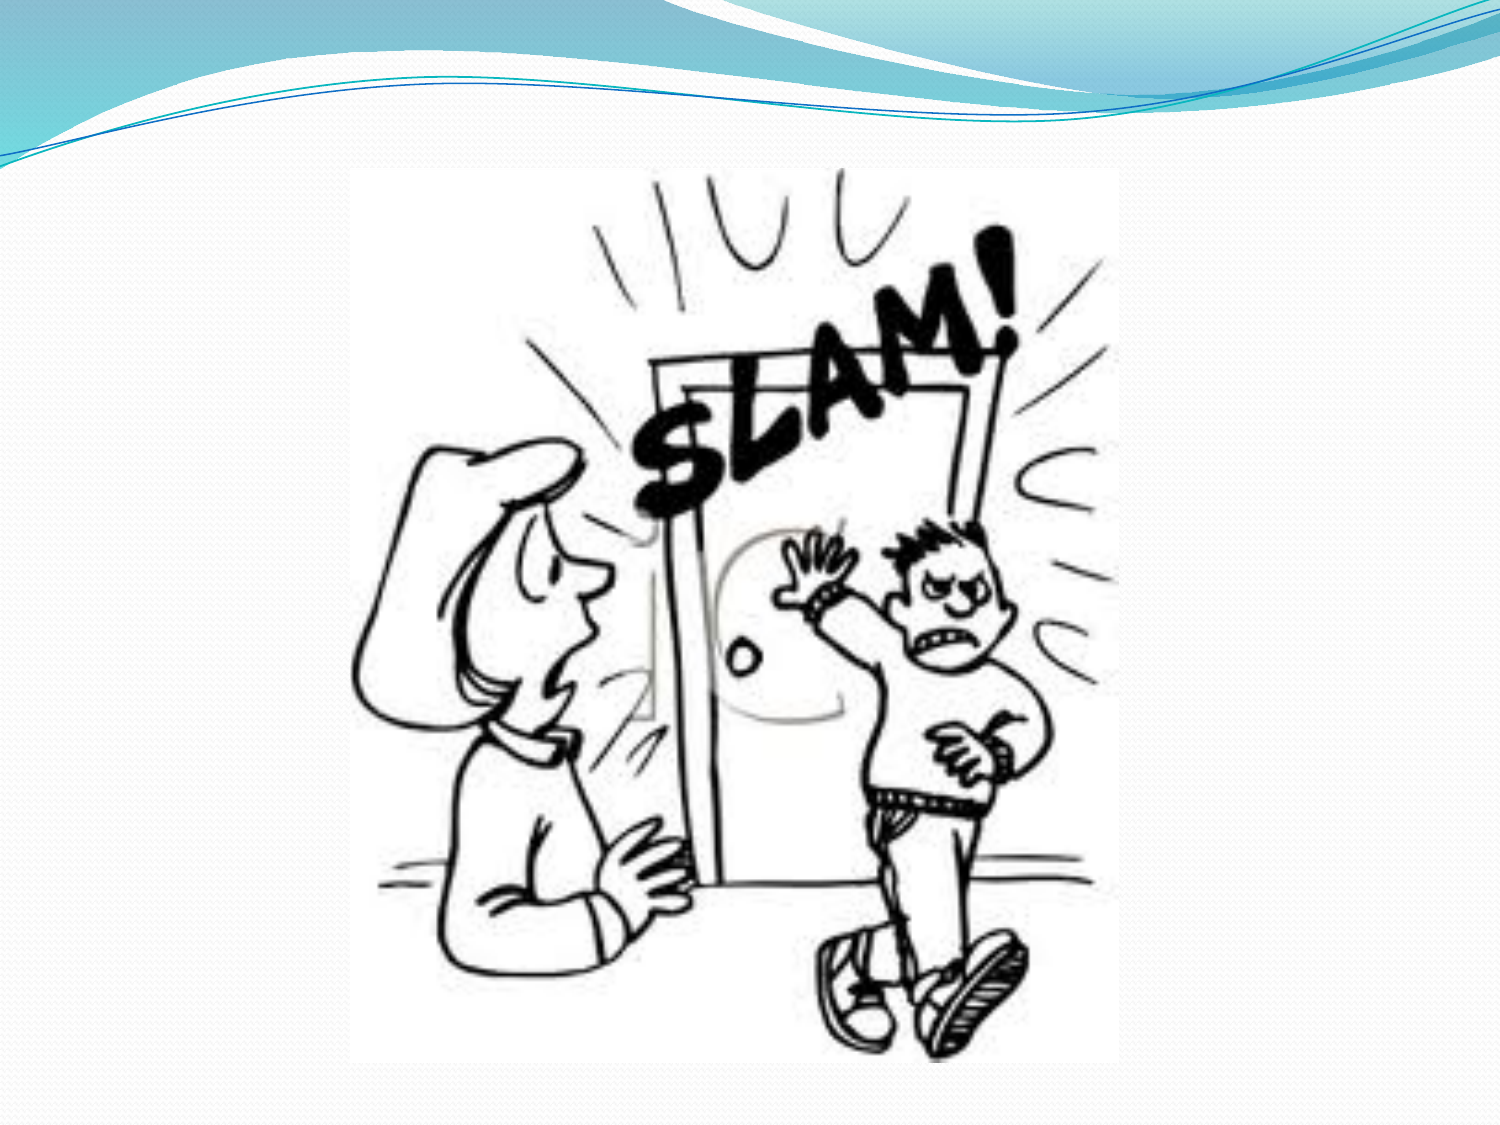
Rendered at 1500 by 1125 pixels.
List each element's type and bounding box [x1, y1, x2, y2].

list [349, 168, 1119, 1063]
